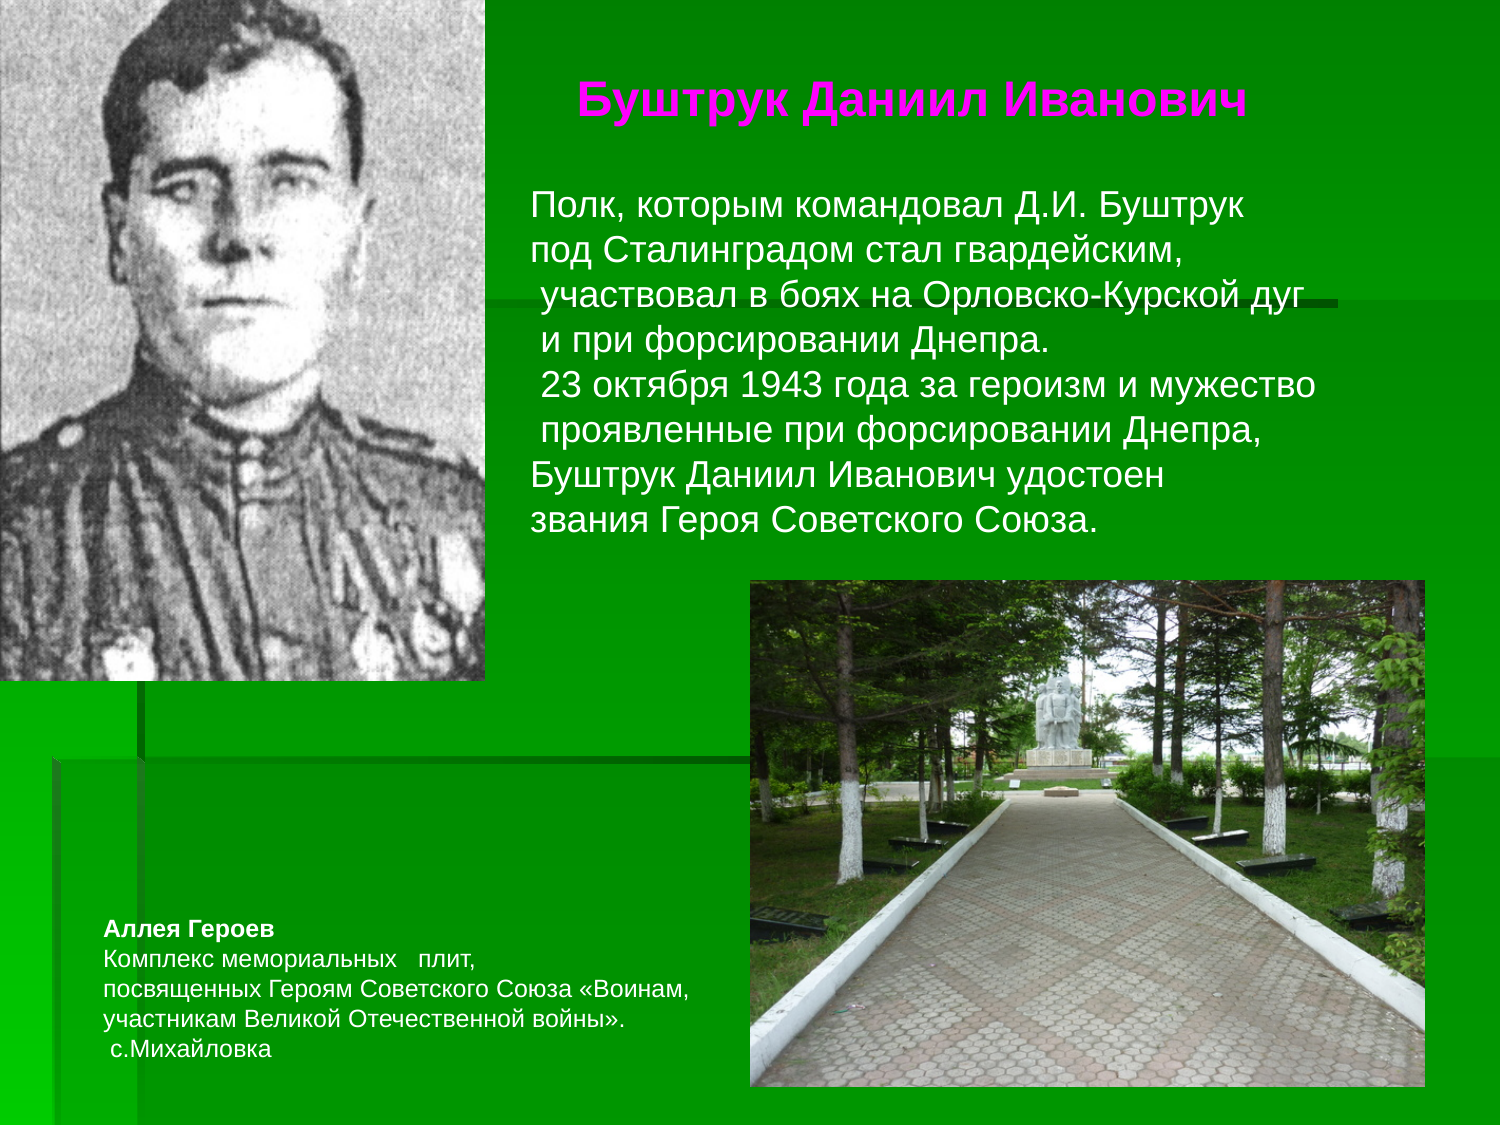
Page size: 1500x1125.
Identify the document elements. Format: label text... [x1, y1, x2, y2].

picture [0, 0, 486, 681]
text_box Аллея Героев Комплекс мемориальных плит, посвященных Героям Советского Союза «Воинам, участникам Великой Отечественной войны». с.Михайловка [88, 904, 744, 1070]
text_box Буштрук Даниил Иванович [561, 59, 1278, 134]
picture [749, 579, 1426, 1087]
text_box Полк, которым командовал Д.И. Буштрук под Сталинградом стал гвардейским, участвовал в боях на Орловско-Курской дуг и при форсировании Днепра. 23 октября 1943 года за героизм и мужество проявленные при форсировании Днепра, Буштрук Даниил Иванович удостоен звания Героя Советского Союза. [515, 173, 1332, 548]
